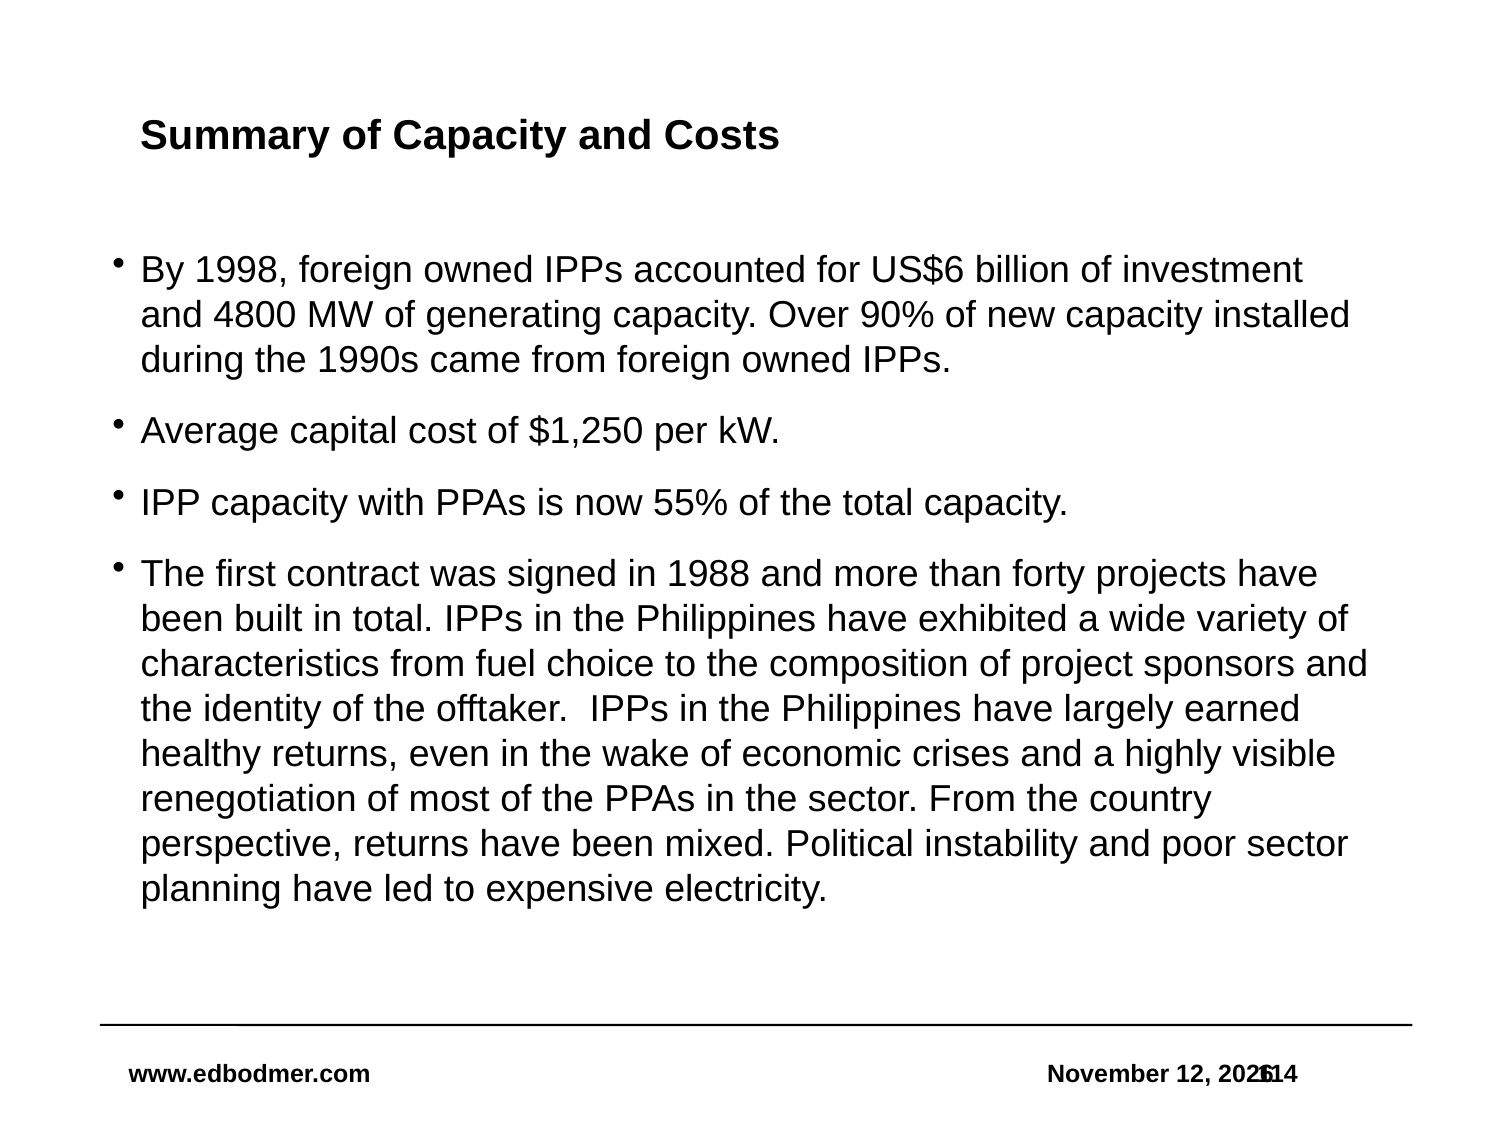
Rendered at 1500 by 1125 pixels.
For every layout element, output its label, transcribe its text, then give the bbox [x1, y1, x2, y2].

list By 1998, foreign owned IPPs accounted for US$6 billion of investment and 4800 MW of generating capacity. Over 90% of new capacity installed during the 1990s came from foreign owned IPPs. Average capital cost of $1,250 per kW. IPP capacity with PPAs is now 55% of the total capacity. The first contract was signed in 1988 and more than forty projects have been built in total. IPPs in the Philippines have exhibited a wide variety of characteristics from fuel choice to the composition of project sponsors and the identity of the offtaker. IPPs in the Philippines have largely earned healthy returns, even in the wake of economic crises and a highly visible renegotiation of most of the PPAs in the sector. From the country perspective, returns have been mixed. Political instability and poor sector planning have led to expensive electricity. [87, 237, 1388, 1013]
title Summary of Capacity and Costs [124, 99, 1288, 226]
